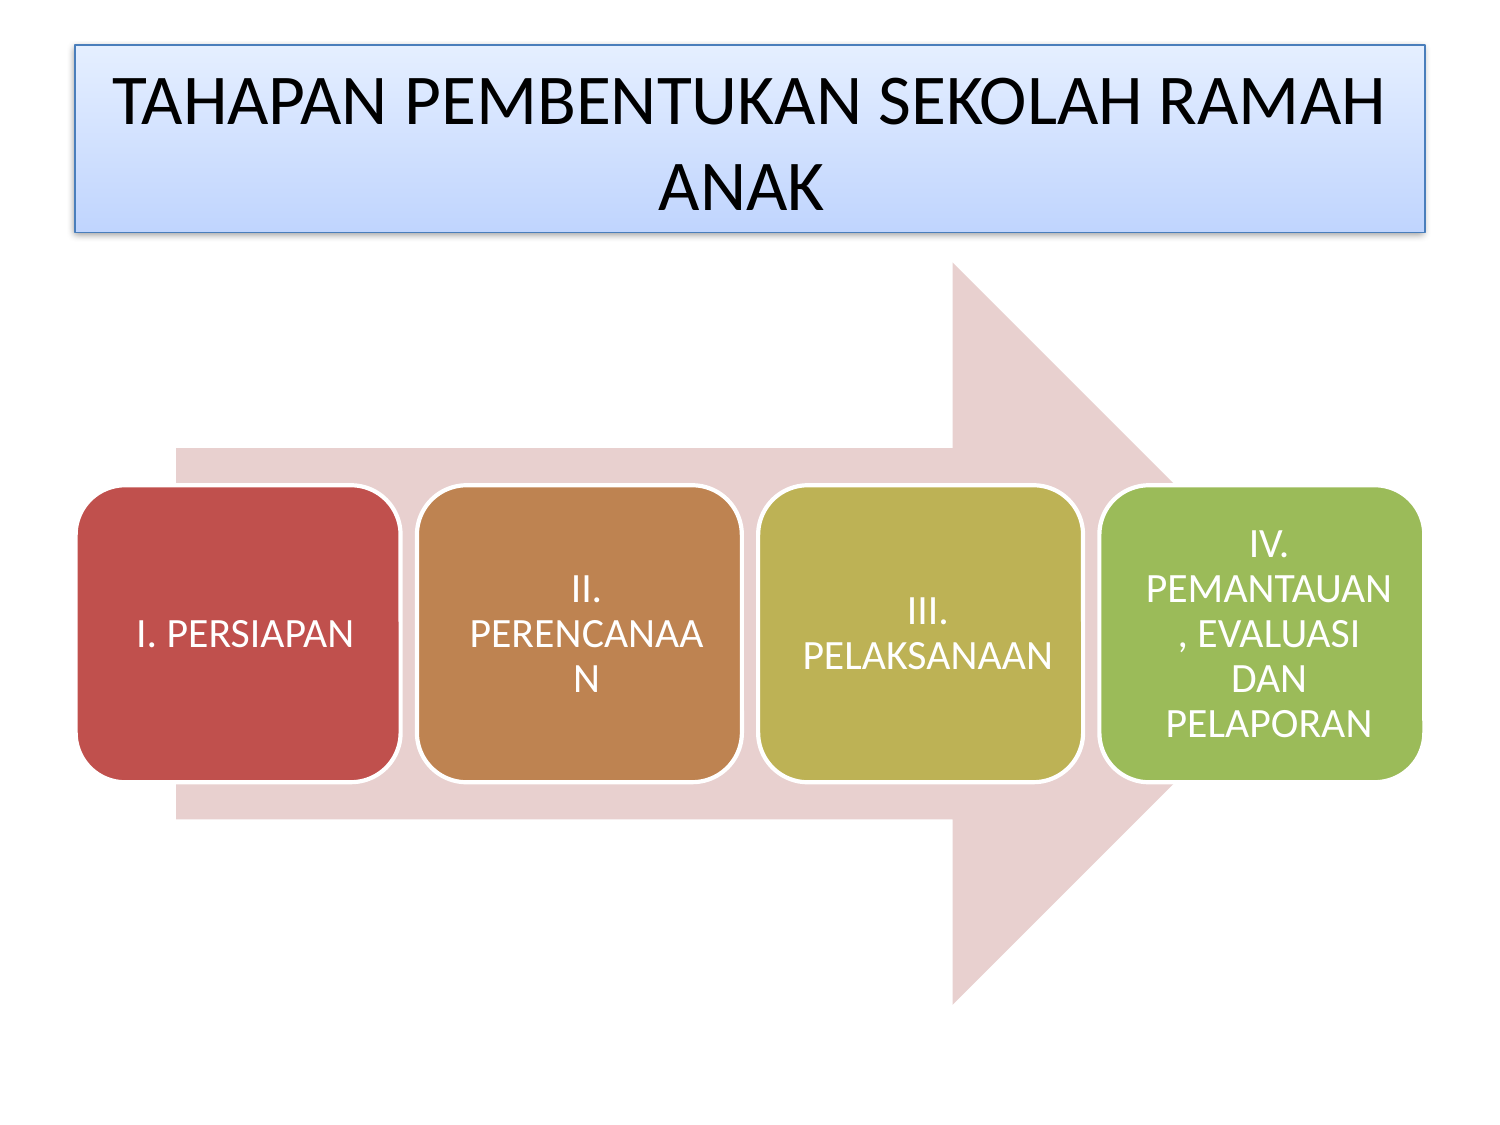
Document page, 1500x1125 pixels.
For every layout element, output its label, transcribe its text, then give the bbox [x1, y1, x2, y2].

title TAHAPAN PEMBENTUKAN SEKOLAH RAMAH ANAK [74, 44, 1426, 233]
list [74, 262, 1426, 1006]
